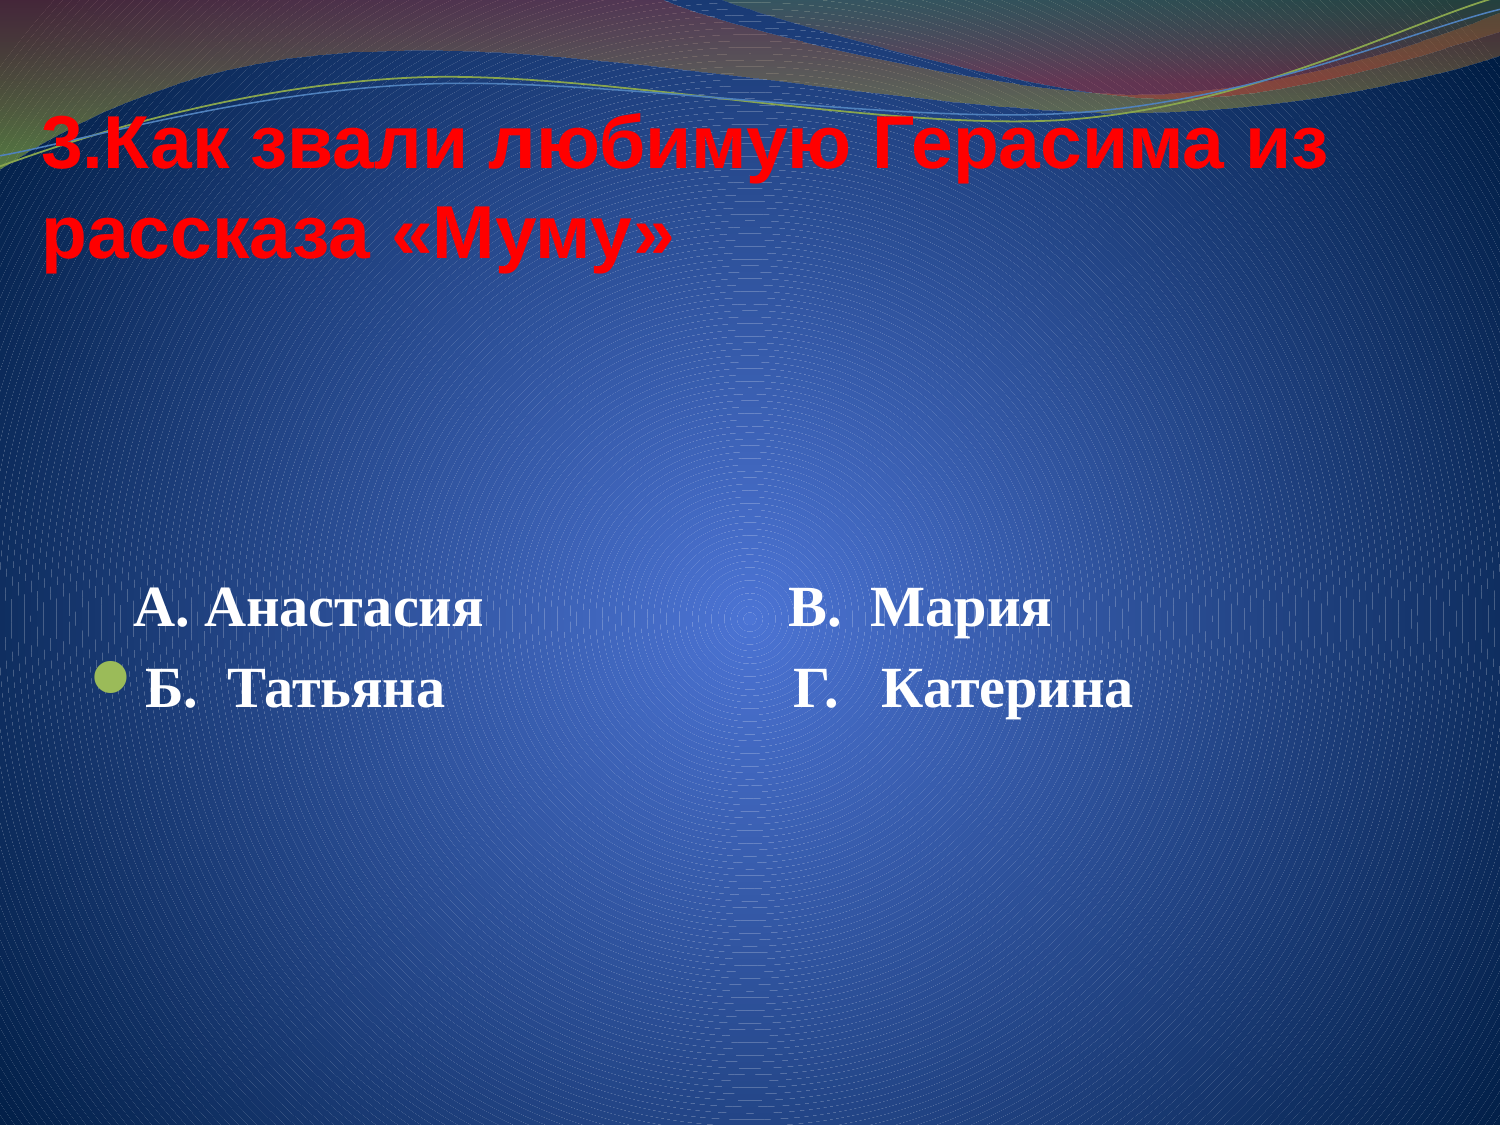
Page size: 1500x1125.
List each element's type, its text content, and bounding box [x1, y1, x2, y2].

title 3.Как звали любимую Герасима из рассказа «Муму» [41, 0, 1392, 409]
list А. Анастасия В. Мария Б. Татьяна Г. Катерина [75, 397, 1425, 1038]
